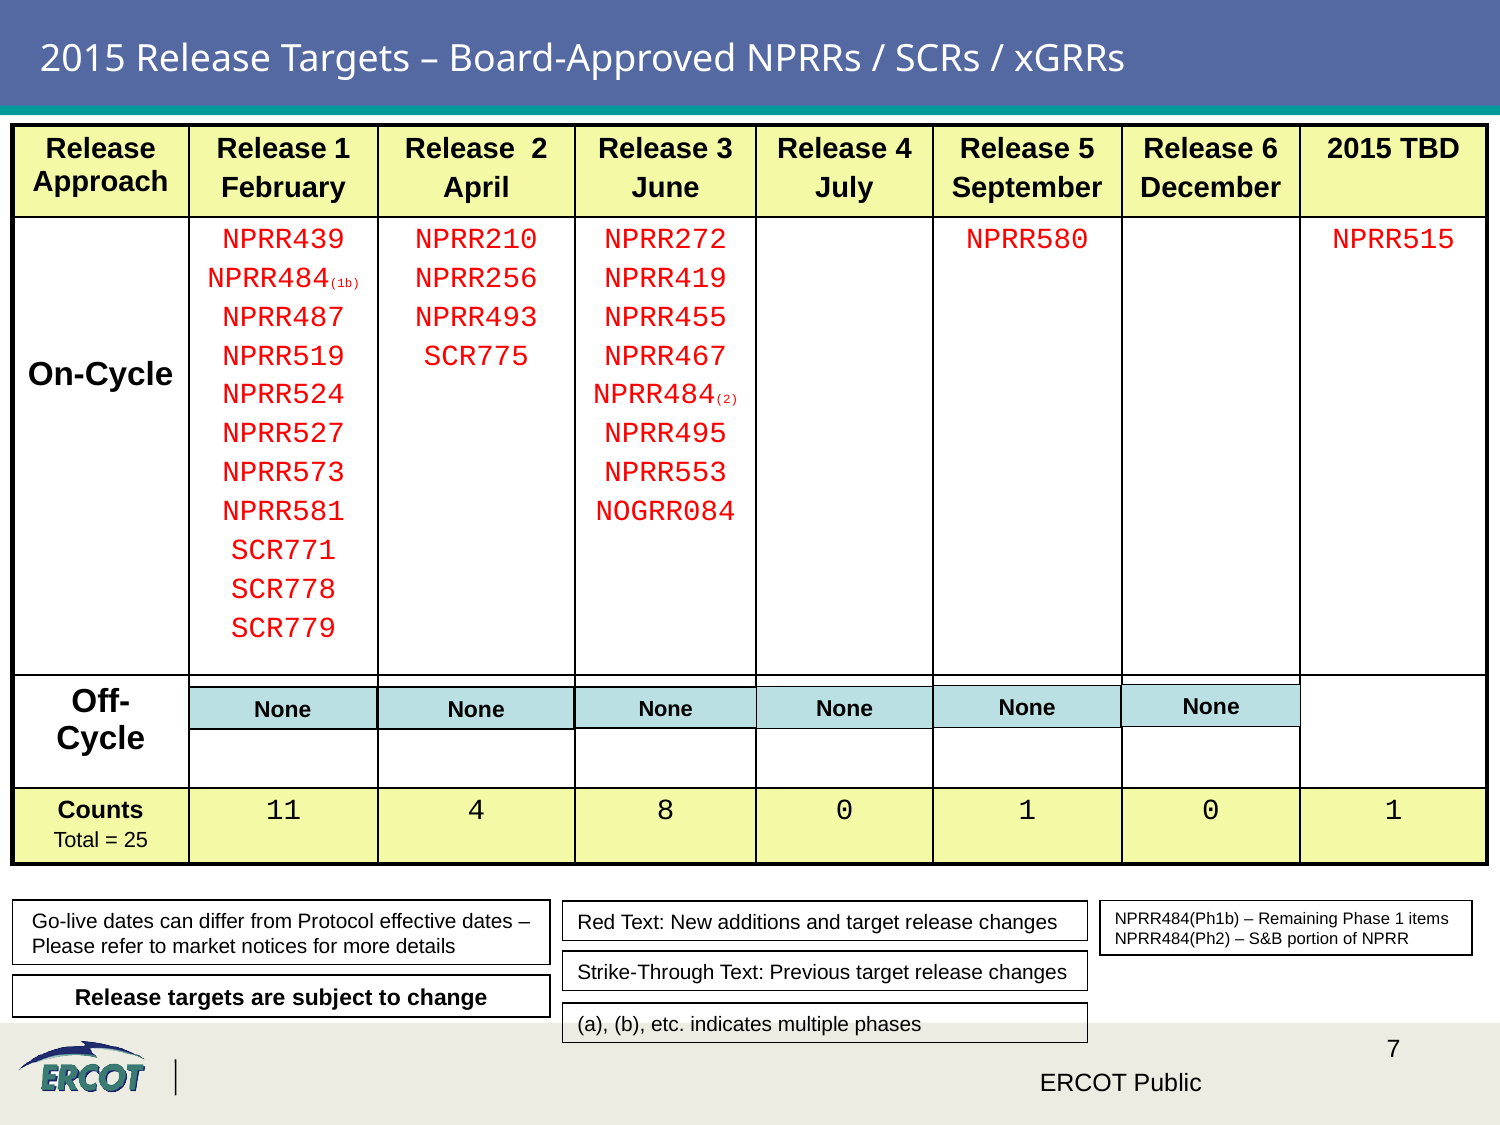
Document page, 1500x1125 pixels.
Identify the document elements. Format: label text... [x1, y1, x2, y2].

table_header Release 2 April [379, 127, 574, 216]
table_cell NPRR210 NPRR256 NPRR493 SCR775 [379, 218, 574, 674]
table_cell 11 [190, 789, 377, 862]
table_cell 4 [379, 789, 574, 862]
table_cell [1123, 676, 1299, 684]
table_cell NPRR272 NPRR419 NPRR455 NPRR467 NPRR484(2) NPRR495 NPRR553 NOGRR084 [576, 218, 755, 674]
table_header Release 6 December [1123, 127, 1299, 216]
text_box NPRR484(Ph1b) – Remaining Phase 1 items NPRR484(Ph2) – S&B portion of NPRR [1100, 900, 1473, 955]
table_cell [757, 218, 932, 674]
table_cell 1 [1301, 789, 1485, 862]
table_cell 0 [1123, 789, 1299, 862]
table_cell [757, 676, 932, 787]
picture [10, 1031, 151, 1111]
table_cell On-Cycle [15, 218, 188, 674]
text_box Release targets are subject to change [12, 975, 550, 1018]
table_cell 1 [934, 789, 1121, 862]
table_cell NPRR515 [1301, 218, 1485, 674]
table_cell [1123, 727, 1299, 787]
table_cell [1123, 218, 1299, 674]
table_header 2015 TBD [1301, 127, 1485, 216]
text_box (a), (b), etc. indicates multiple phases [562, 1002, 1088, 1043]
text_box None [933, 685, 1121, 728]
table_cell 0 [757, 789, 932, 862]
table_cell [1301, 676, 1485, 787]
text_box None [1121, 684, 1301, 727]
table_cell [576, 676, 755, 686]
table_header Release 1 February [190, 127, 377, 216]
table_cell [190, 676, 377, 787]
table_cell Counts Total = 25 [15, 789, 188, 862]
table_cell NPRR439 NPRR484(1b) NPRR487 NPRR519 NPRR524 NPRR527 NPRR573 NPRR581 SCR771 SCR778 SCR779 [190, 218, 377, 674]
text_box Go-live dates can differ from Protocol effective dates – Please refer to market notices for more details [12, 899, 550, 965]
table_cell [934, 728, 1121, 787]
title 2015 Release Targets – Board-Approved NPRRs / SCRs / xGRRs [24, 0, 1350, 113]
table_header Release 4 July [757, 127, 932, 216]
table_header Release Approach [15, 127, 188, 216]
table_cell [934, 676, 1121, 685]
text_box Red Text: New additions and target release changes [562, 900, 1088, 941]
text_box [869, 170, 1115, 774]
footer ERCOT Public [1025, 1059, 1438, 1125]
table_cell 8 [576, 789, 755, 862]
table_cell [576, 728, 755, 787]
table_cell [379, 676, 574, 787]
text_box None [575, 686, 757, 728]
table_header Release 3 June [576, 127, 755, 216]
table_header Release 5 September [934, 127, 1121, 216]
table_cell Off-Cycle [15, 676, 188, 787]
table_cell NPRR580 [934, 218, 1121, 674]
text_box Strike-Through Text: Previous target release changes [562, 950, 1088, 991]
